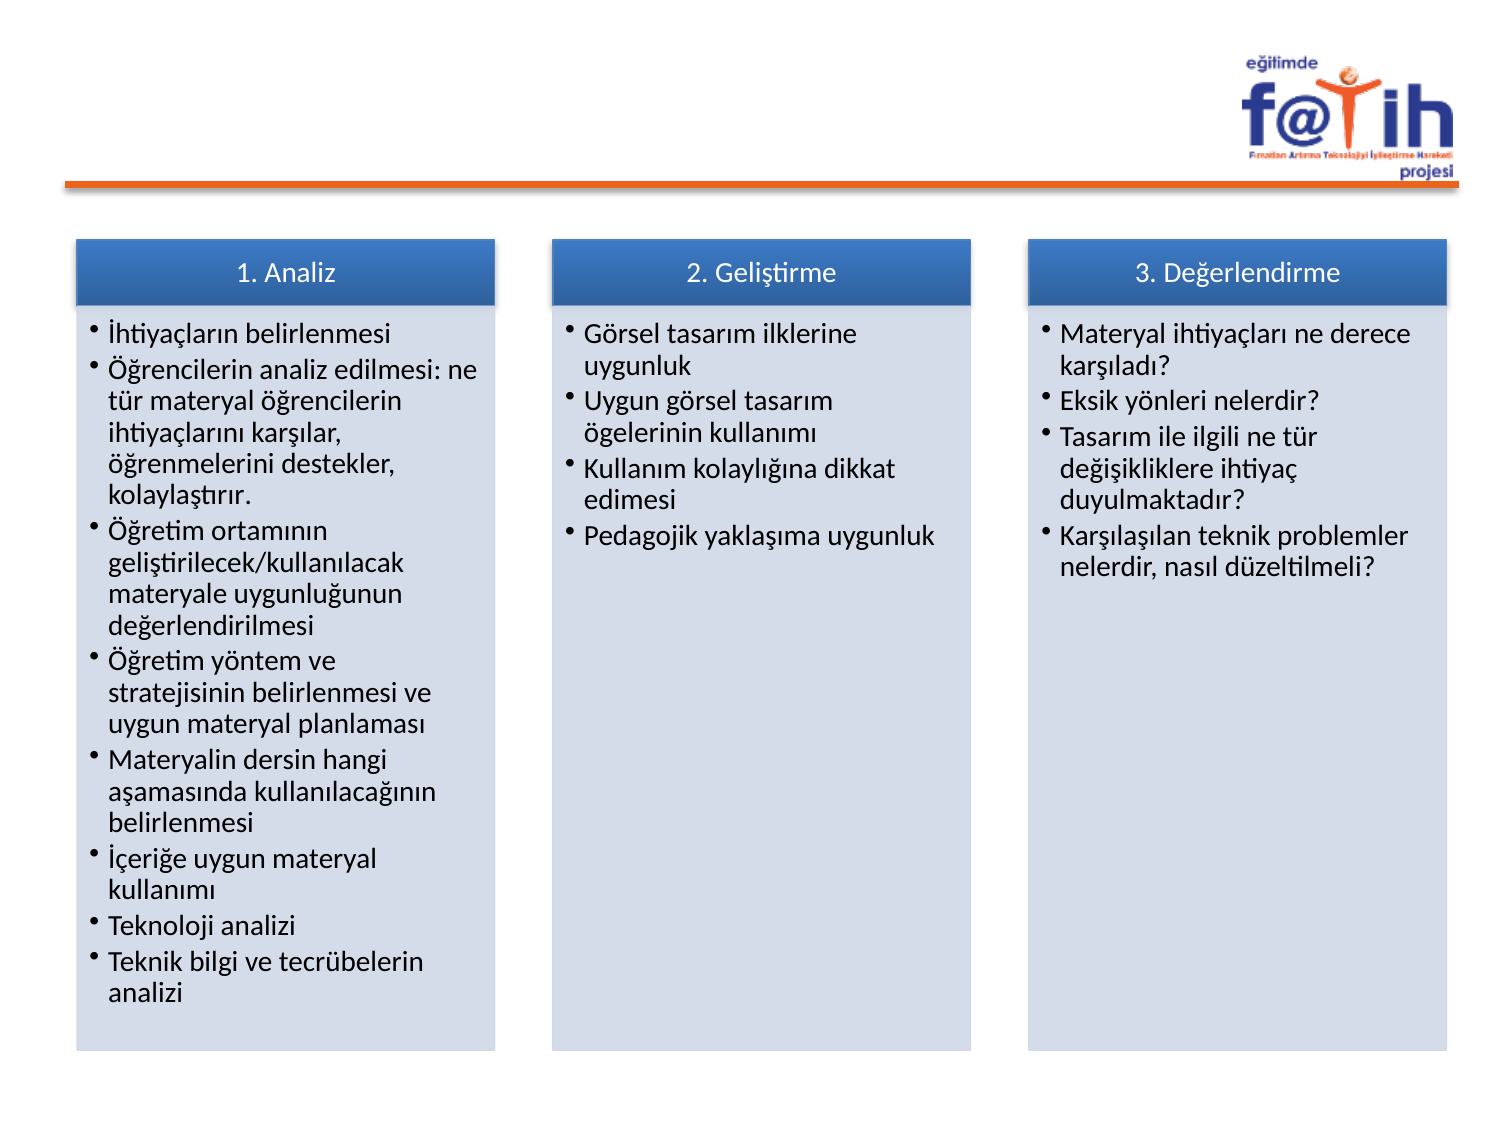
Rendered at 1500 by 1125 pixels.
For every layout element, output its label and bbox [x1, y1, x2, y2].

picture [1242, 54, 1453, 182]
text_box [76, 231, 1448, 1059]
